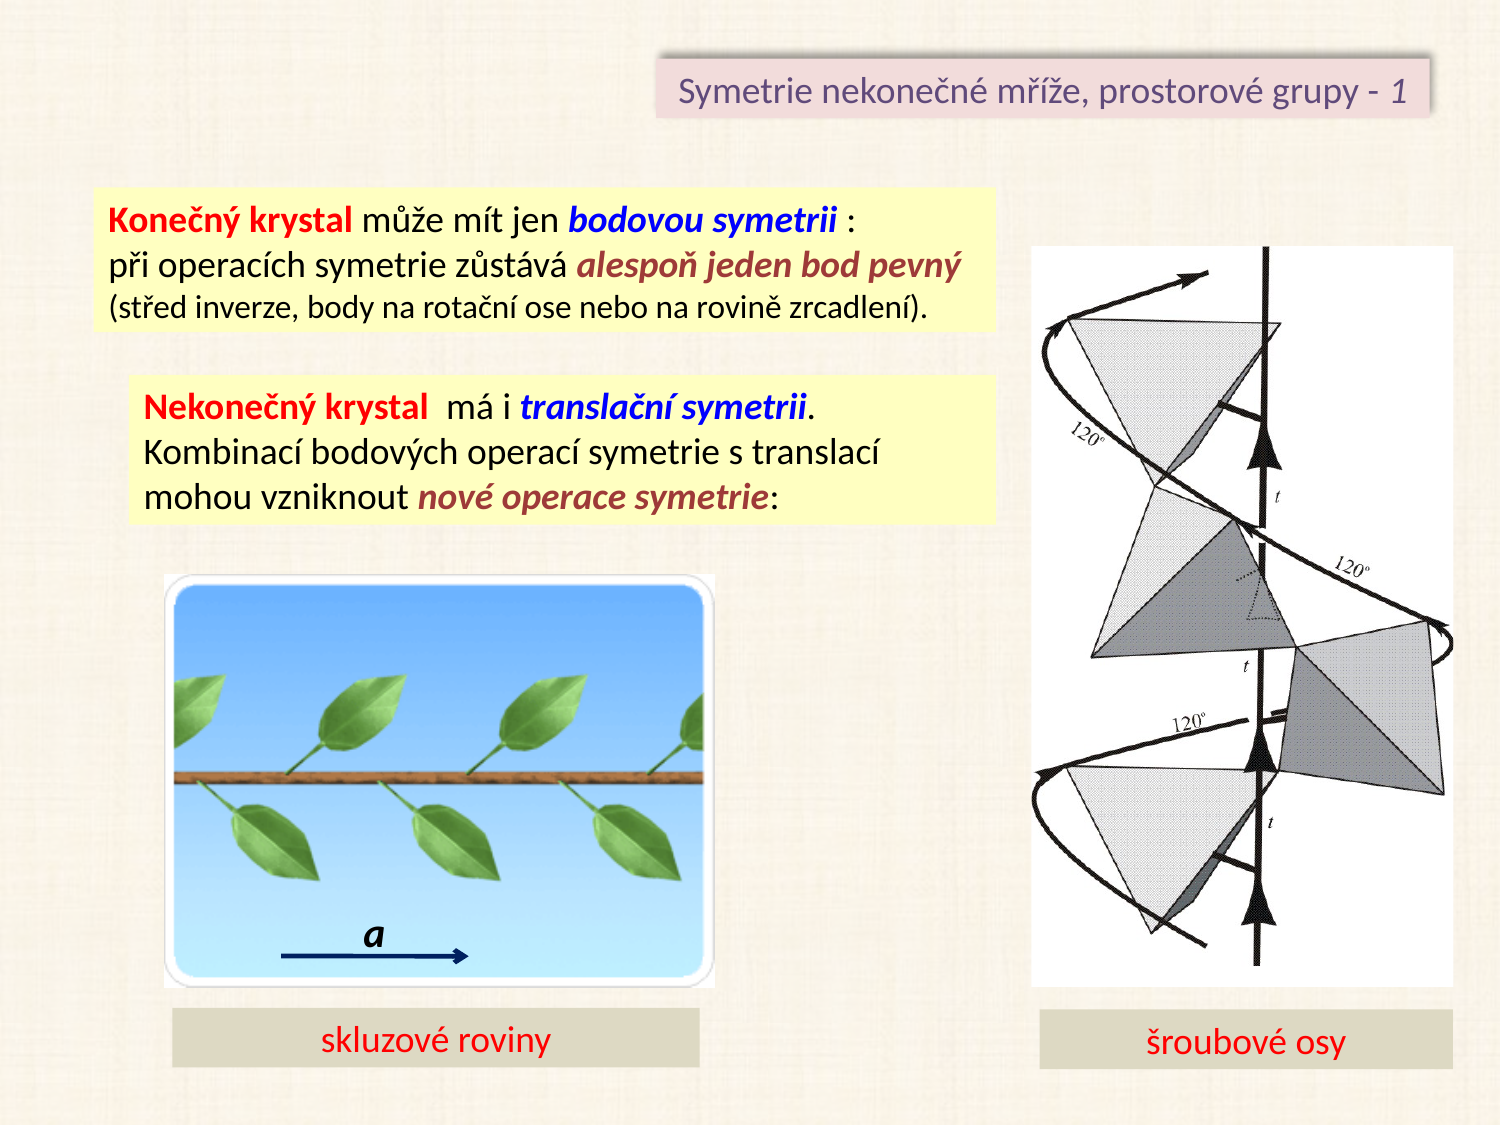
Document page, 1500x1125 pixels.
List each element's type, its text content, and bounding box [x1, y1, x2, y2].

text_box skluzové roviny [172, 1007, 700, 1068]
text_box Nekonečný krystal má i translační symetrii. Kombinací bodových operací symetrie s translací mohou vzniknout nové operace symetrie: [128, 374, 996, 525]
text_box Konečný krystal může mít jen bodovou symetrii : při operacích symetrie zůstává alespoň jeden bod pevný (střed inverze, body na rotační ose nebo na rovině zrcadlení). [93, 187, 996, 333]
picture [1031, 245, 1454, 987]
text_box šroubové osy [1039, 1009, 1453, 1070]
text_box Symetrie nekonečné mříže, prostorové grupy - 1 [656, 58, 1430, 119]
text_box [163, 573, 716, 988]
